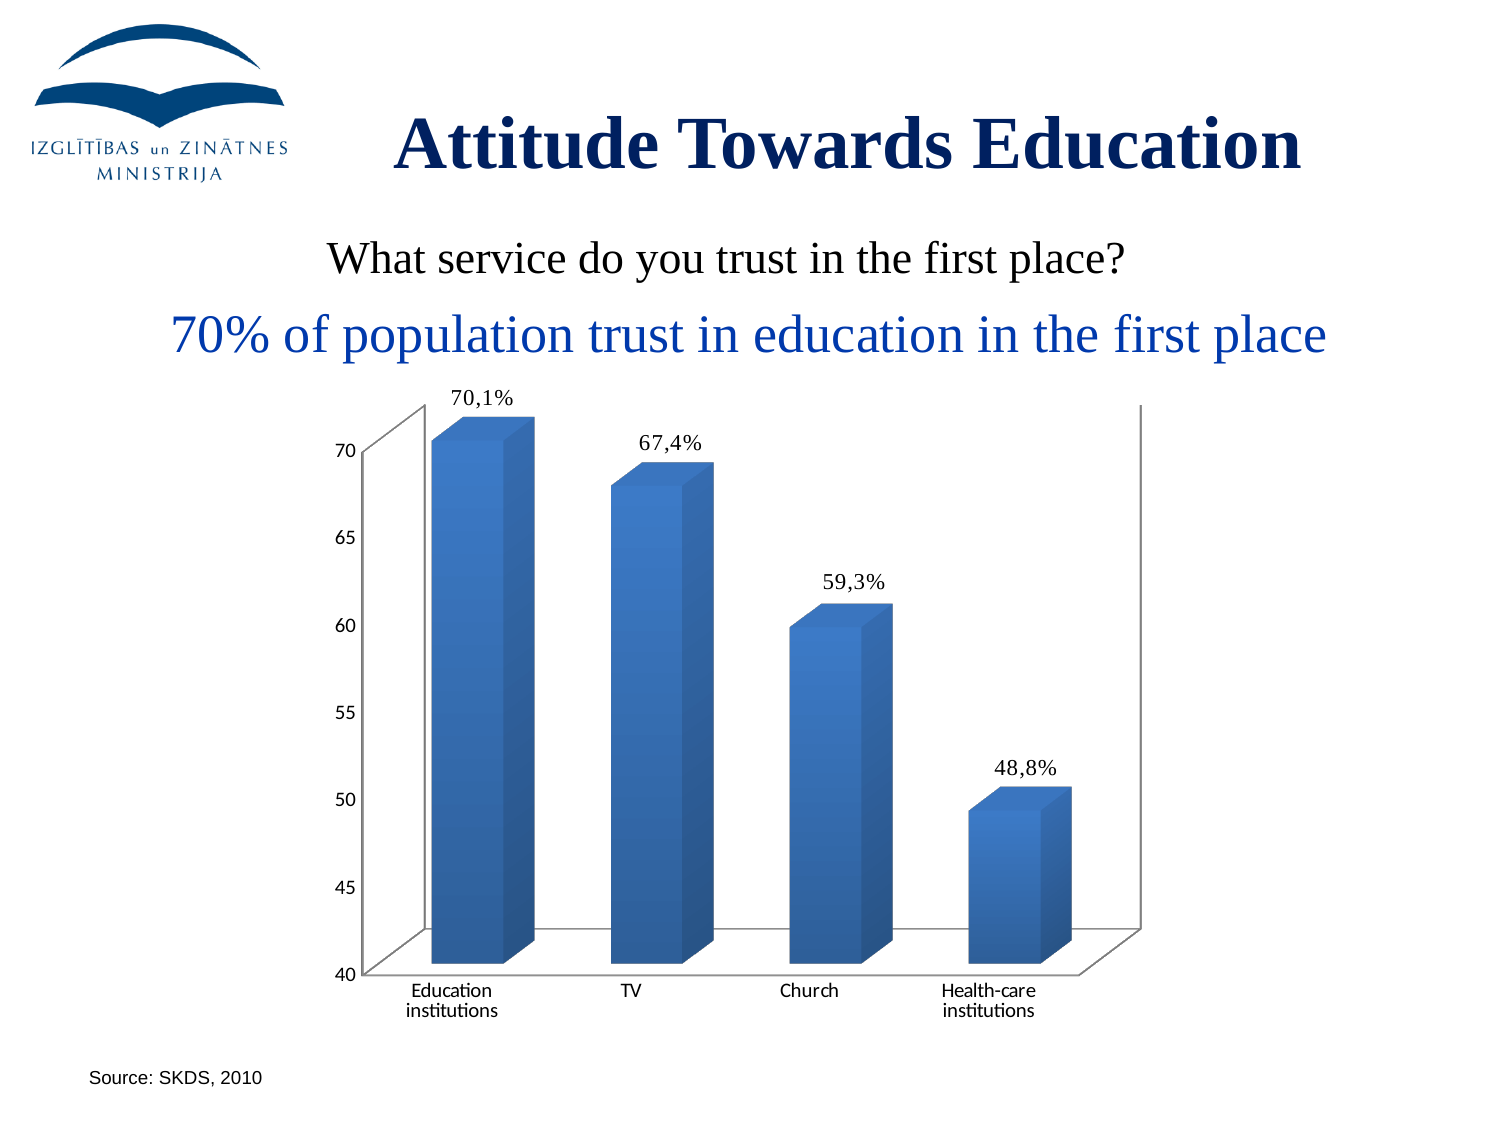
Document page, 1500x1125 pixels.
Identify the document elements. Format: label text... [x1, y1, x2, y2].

title Attitude Towards Education [289, 44, 1426, 233]
chart [312, 385, 1164, 1036]
picture [0, 0, 317, 205]
text_box Source: SKDS, 2010 [73, 1058, 454, 1096]
text_box What service do you trust in the first place? [183, 220, 1270, 290]
text_box 70% of population trust in education in the first place [135, 290, 1365, 371]
